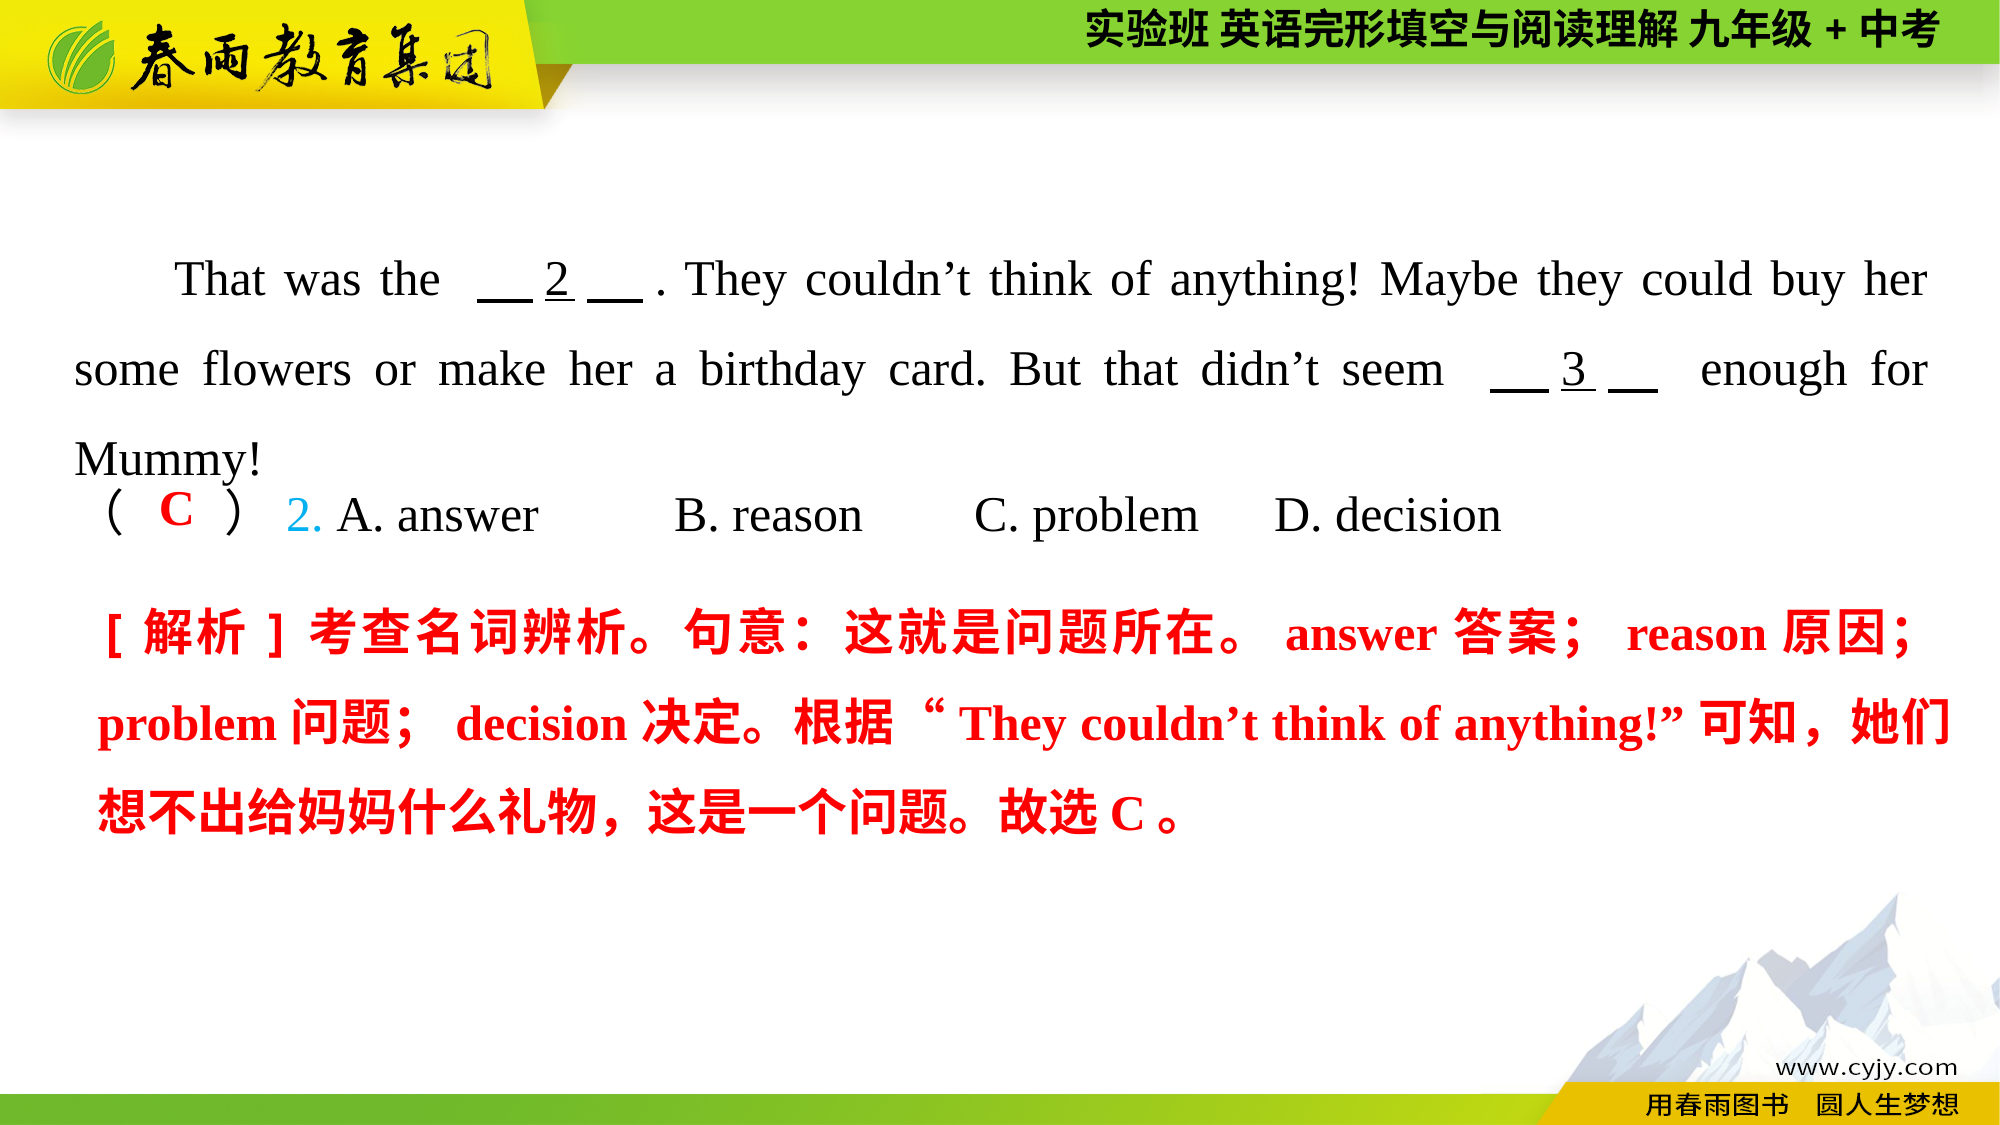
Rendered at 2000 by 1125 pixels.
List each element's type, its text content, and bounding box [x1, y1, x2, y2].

text_box C [144, 468, 210, 543]
picture [0, 0, 2000, 1125]
list That was the 2 . They couldn’t think of anything! Maybe they could buy her some flowers or make her a birthday card. But that didn’t seem 3 enough for Mummy! [59, 208, 1944, 405]
text_box [解析]考查名词辨析。句意：这就是问题所在。answer答案；reason原因；problem问题；decision决定。根据“They couldn’t think of anything!”可知，她们想不出给妈妈什么礼物，这是一个问题。故选C。 [82, 562, 1967, 848]
text_box （ ）2. A. answer B. reason C. problem D. decision [59, 444, 1944, 550]
